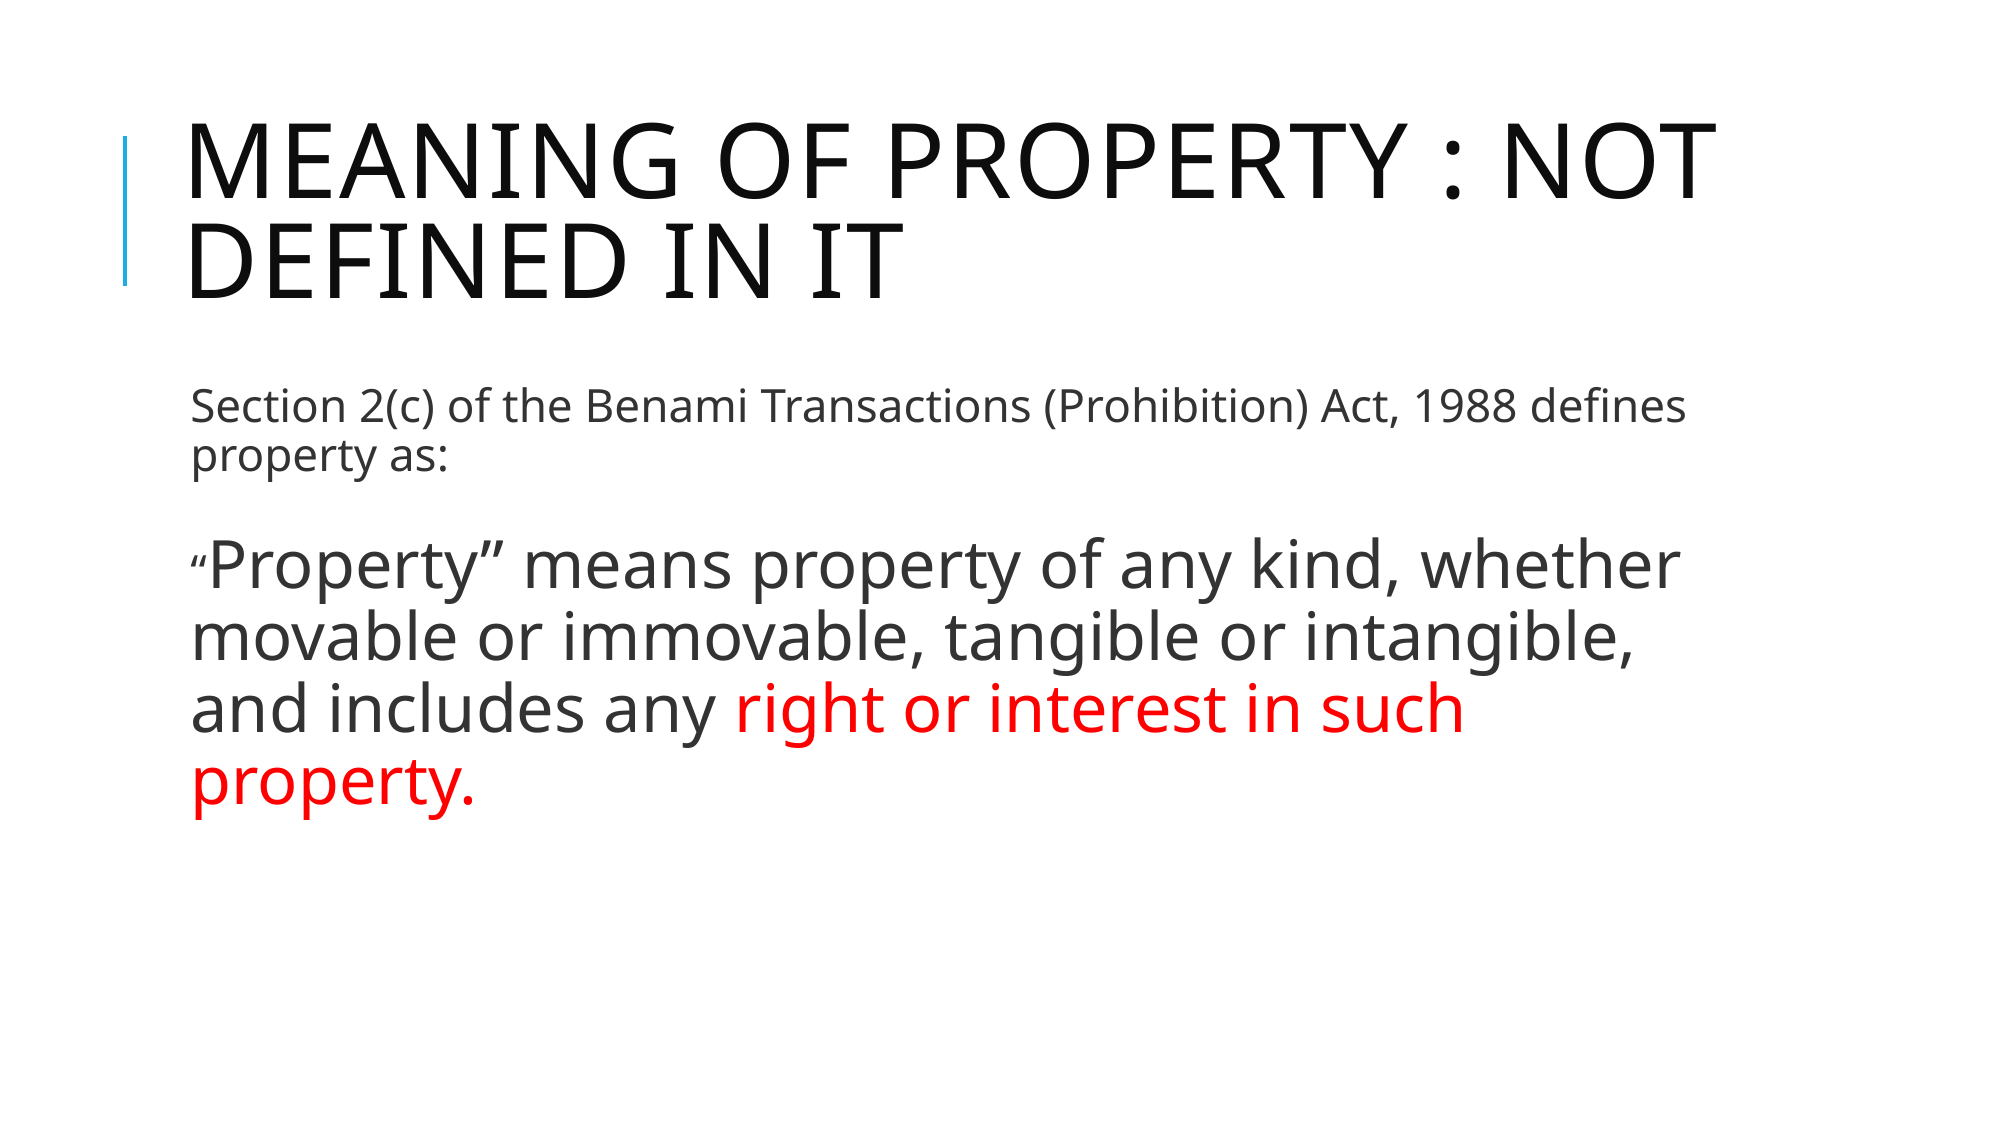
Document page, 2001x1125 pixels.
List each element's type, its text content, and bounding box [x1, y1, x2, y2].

title Meaning of property : not defined in It [168, 96, 1763, 342]
list Section 2(c) of the Benami Transactions (Prohibition) Act, 1988 defines property as: “Property” means property of any kind, whether movable or immovable, tangible or intangible, and includes any right or interest in such property. [168, 375, 1763, 1035]
